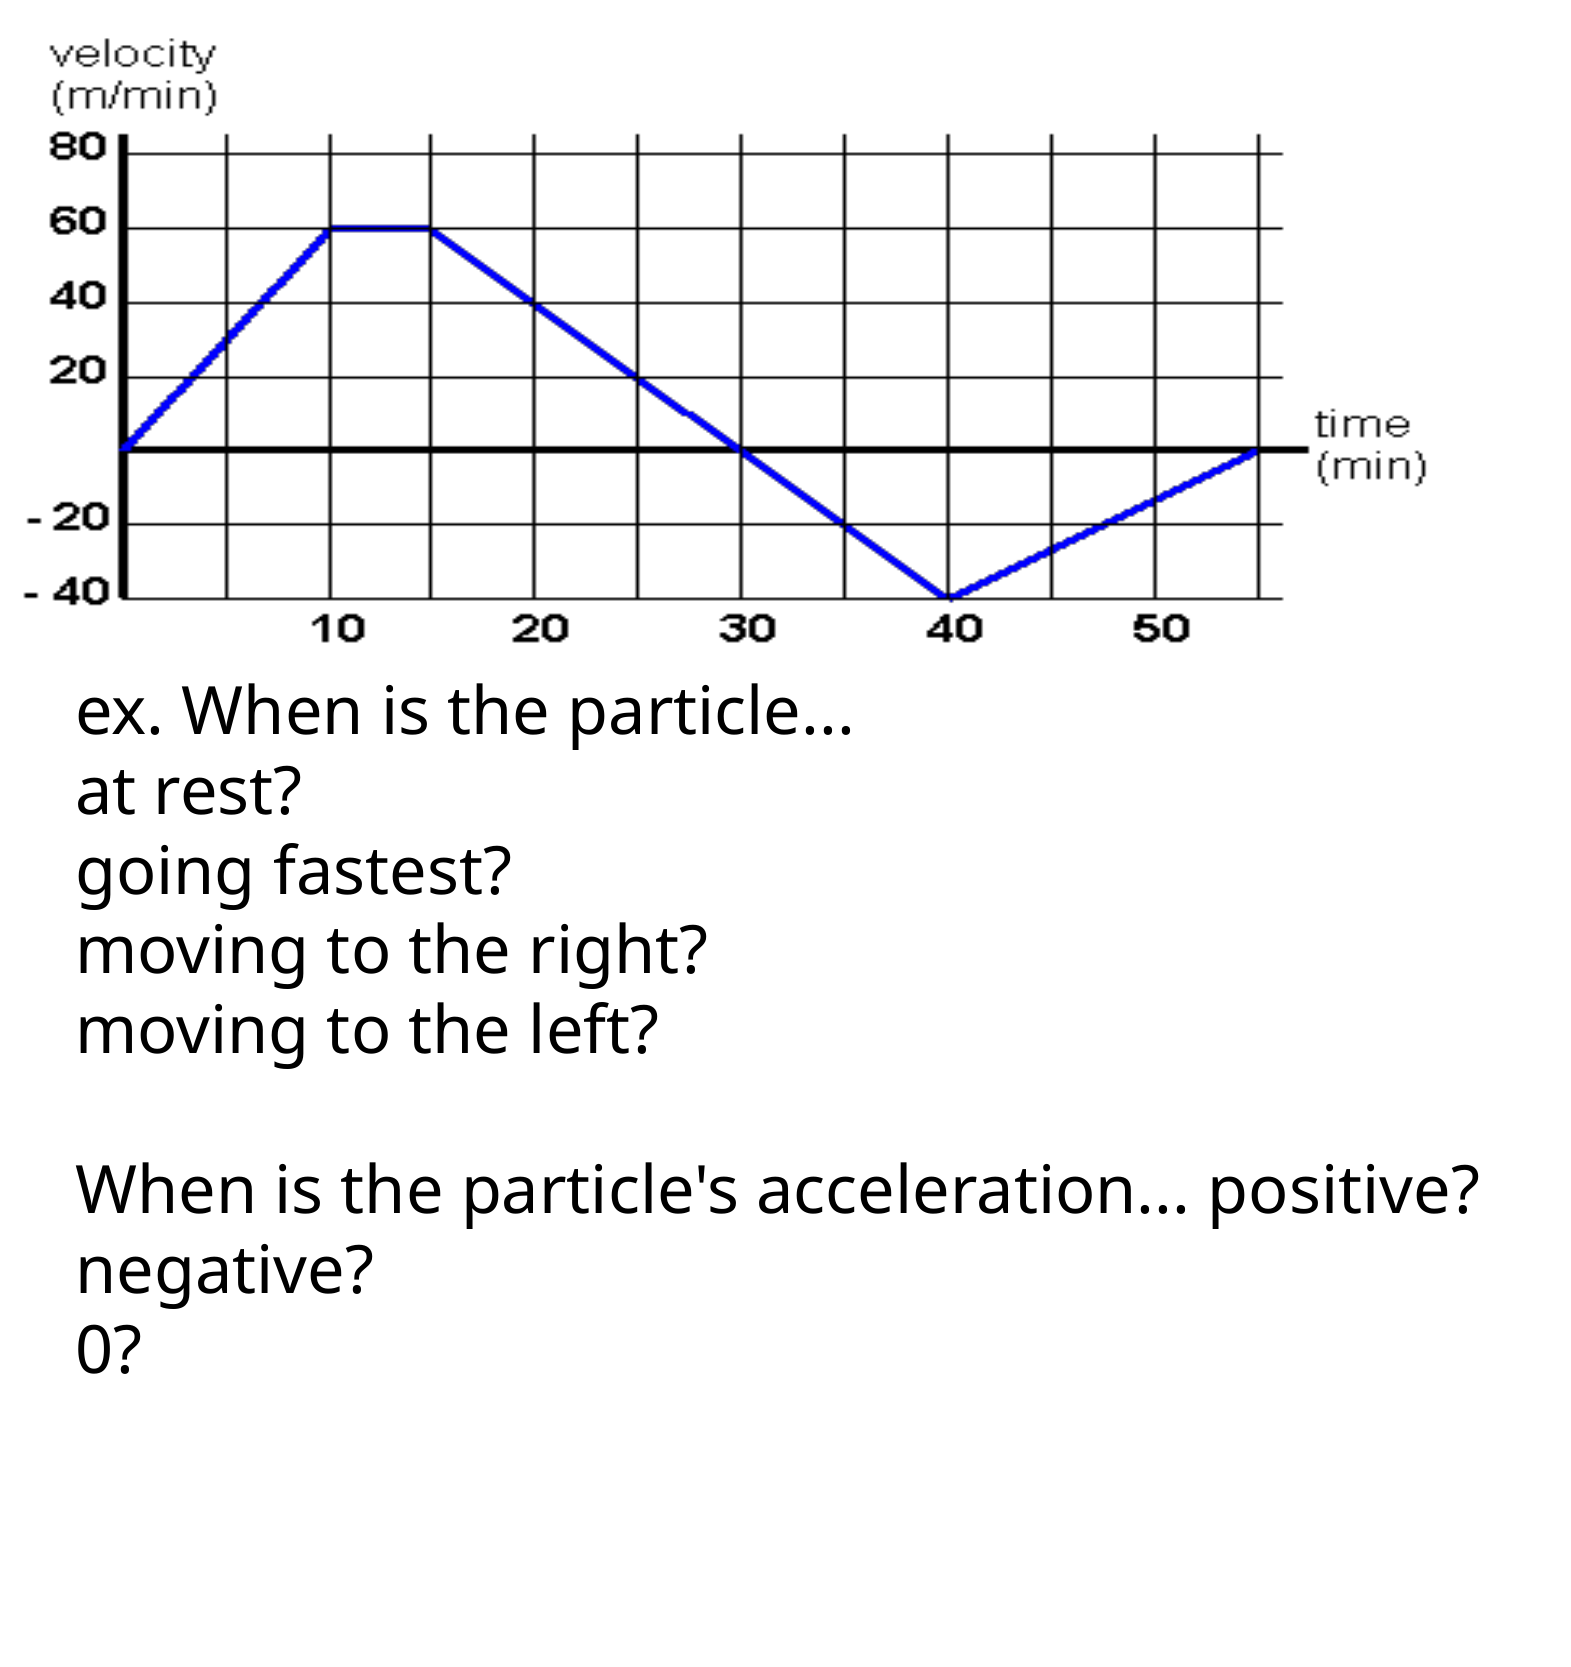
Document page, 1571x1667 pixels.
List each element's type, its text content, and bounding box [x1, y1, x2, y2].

picture [3, 30, 1436, 659]
text_box ex. When is the particle... at rest? going fastest? moving to the right? moving to the left? When is the particle's acceleration... positive? negative? 0? [60, 660, 1517, 1395]
